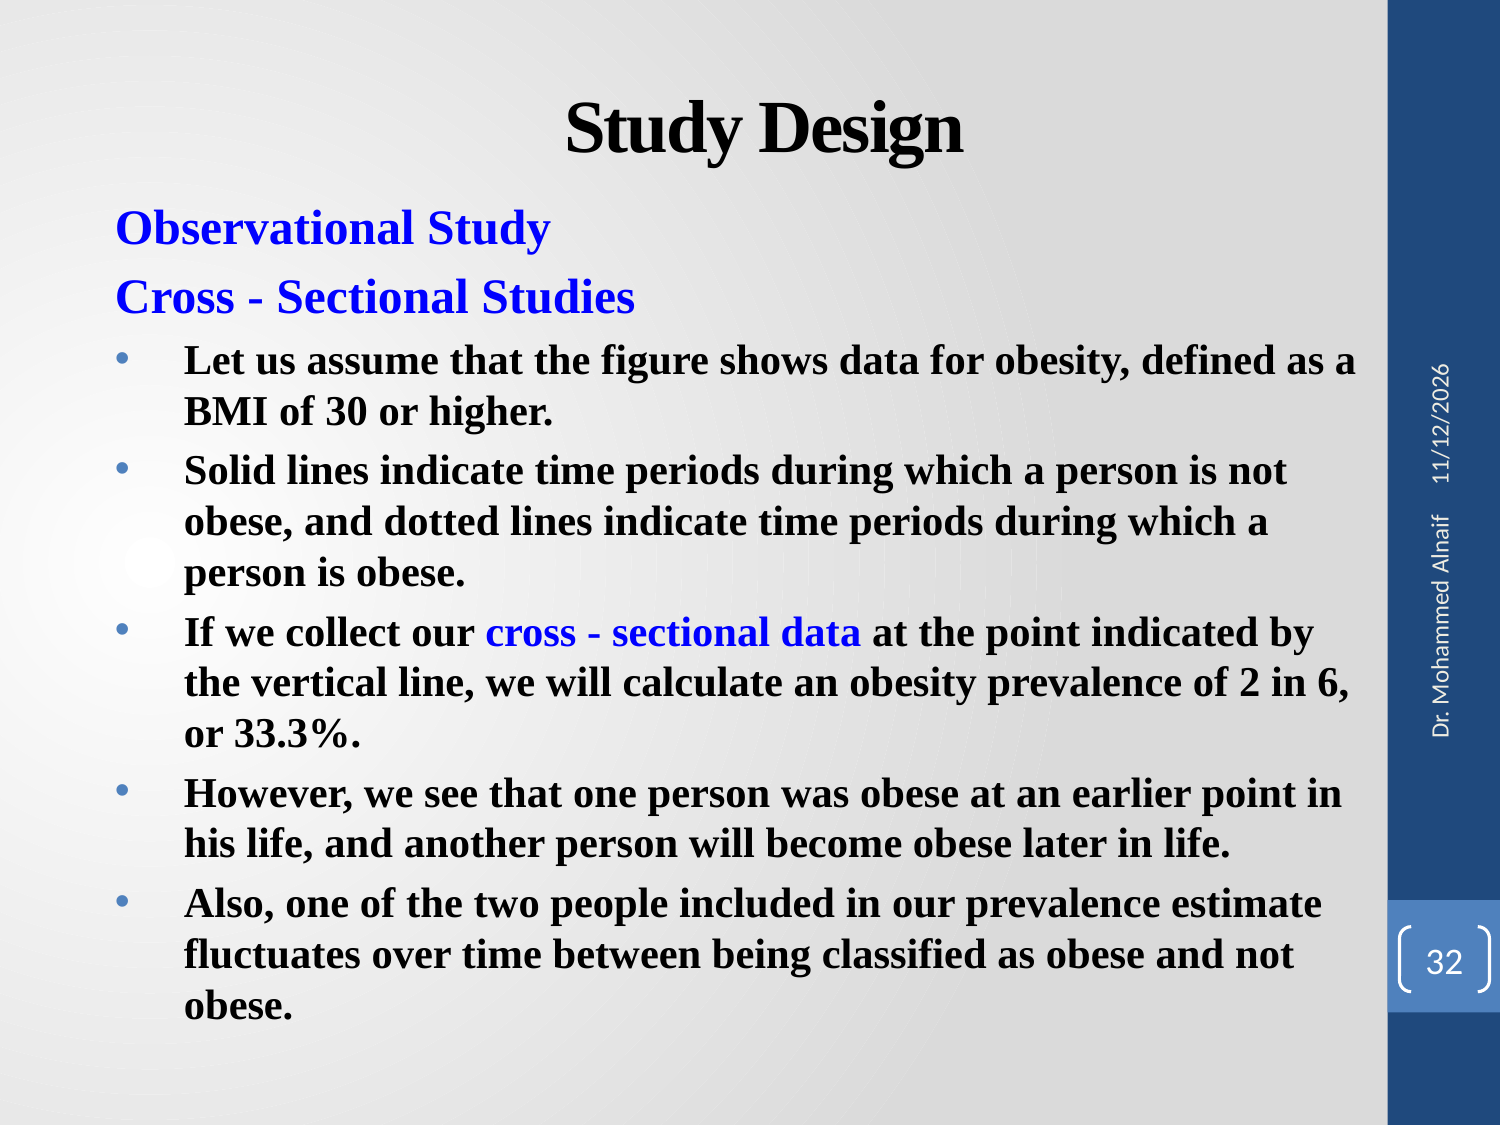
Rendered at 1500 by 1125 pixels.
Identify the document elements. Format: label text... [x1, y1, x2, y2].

title Study Design [112, 66, 1388, 175]
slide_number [1408, 100, 1469, 500]
footer Dr. Mohammed Alnaif [1408, 500, 1469, 889]
subtitle Observational Study Cross - Sectional Studies Let us assume that the figure shows data for obesity, defined as a BMI of 30 or higher. Solid lines indicate time periods during which a person is not obese, and dotted lines indicate time periods during which a person is obese. If we collect our cross - sectional data at the point indicated by the vertical line, we will calculate an obesity prevalence of 2 in 6, or 33.3%. However, we see that one person was obese at an earlier point in his life, and another person will become obese later in life. Also, one of the two people included in our prevalence estimate fluctuates over time between being classified as obese and not obese. [99, 187, 1388, 1038]
slide_number 32 [1397, 925, 1492, 994]
